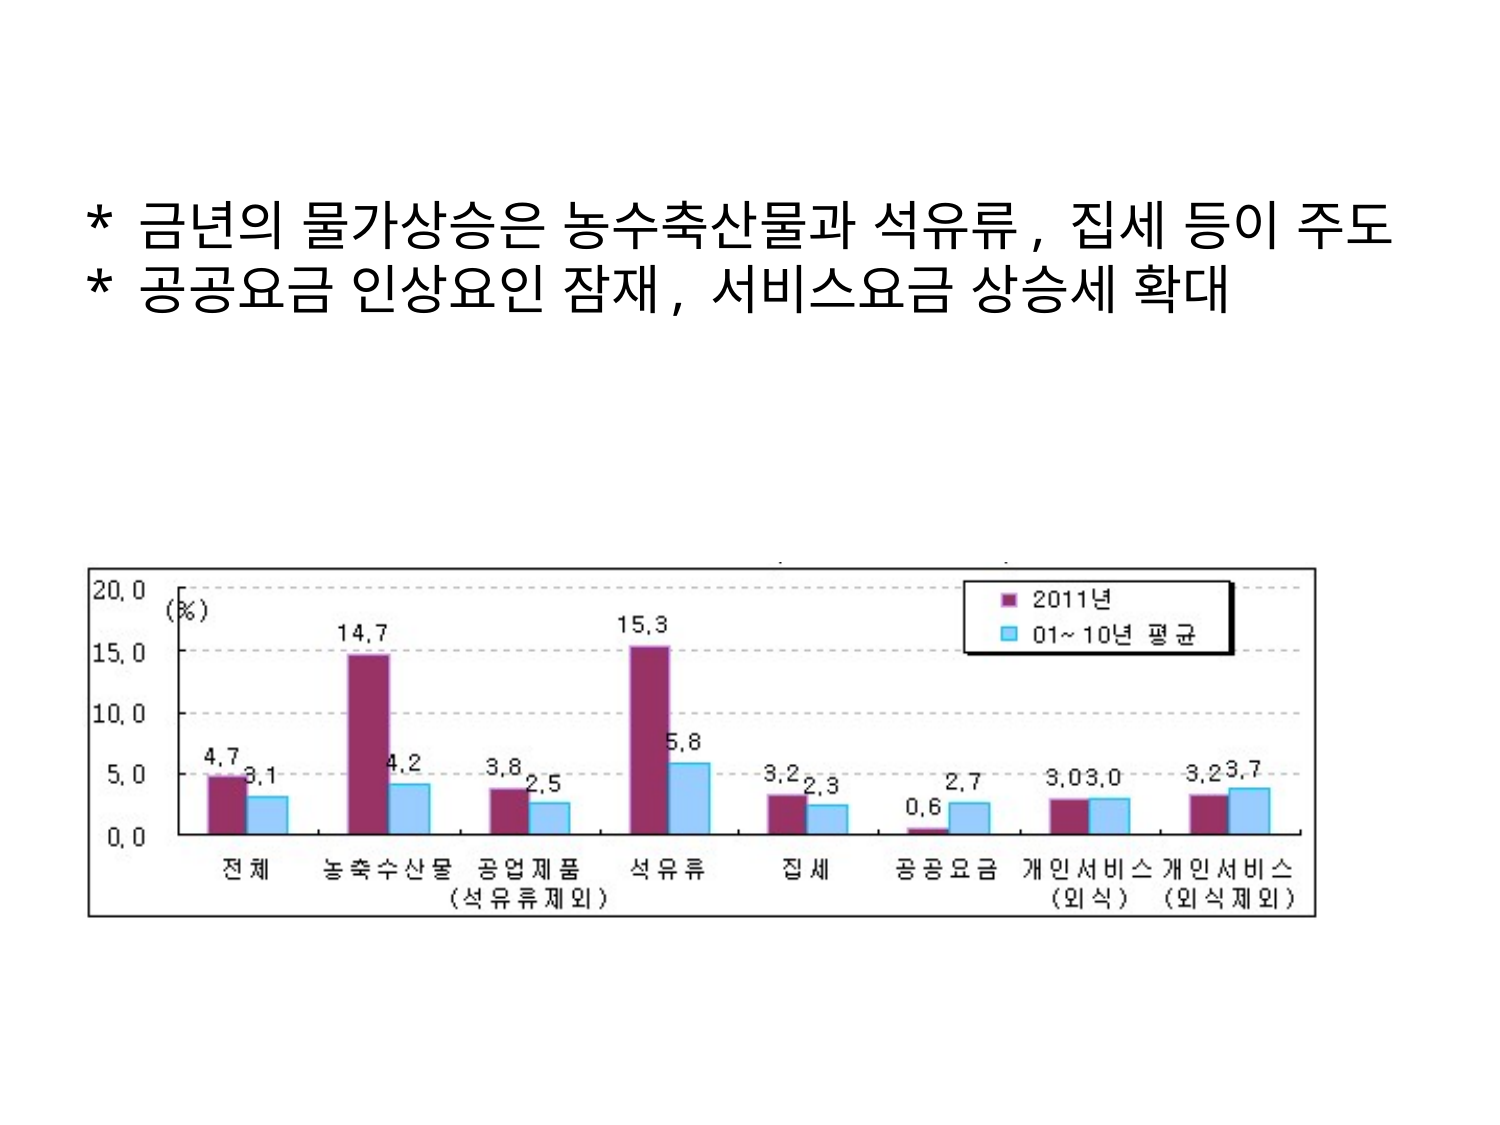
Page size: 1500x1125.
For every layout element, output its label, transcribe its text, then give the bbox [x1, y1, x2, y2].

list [81, 562, 1321, 920]
title * 금년의 물가상승은 농수축산물과 석유류, 집세 등이 주도 * 공공요금 인상요인 잠재, 서비스요금 상승세 확대 [70, 152, 1421, 448]
